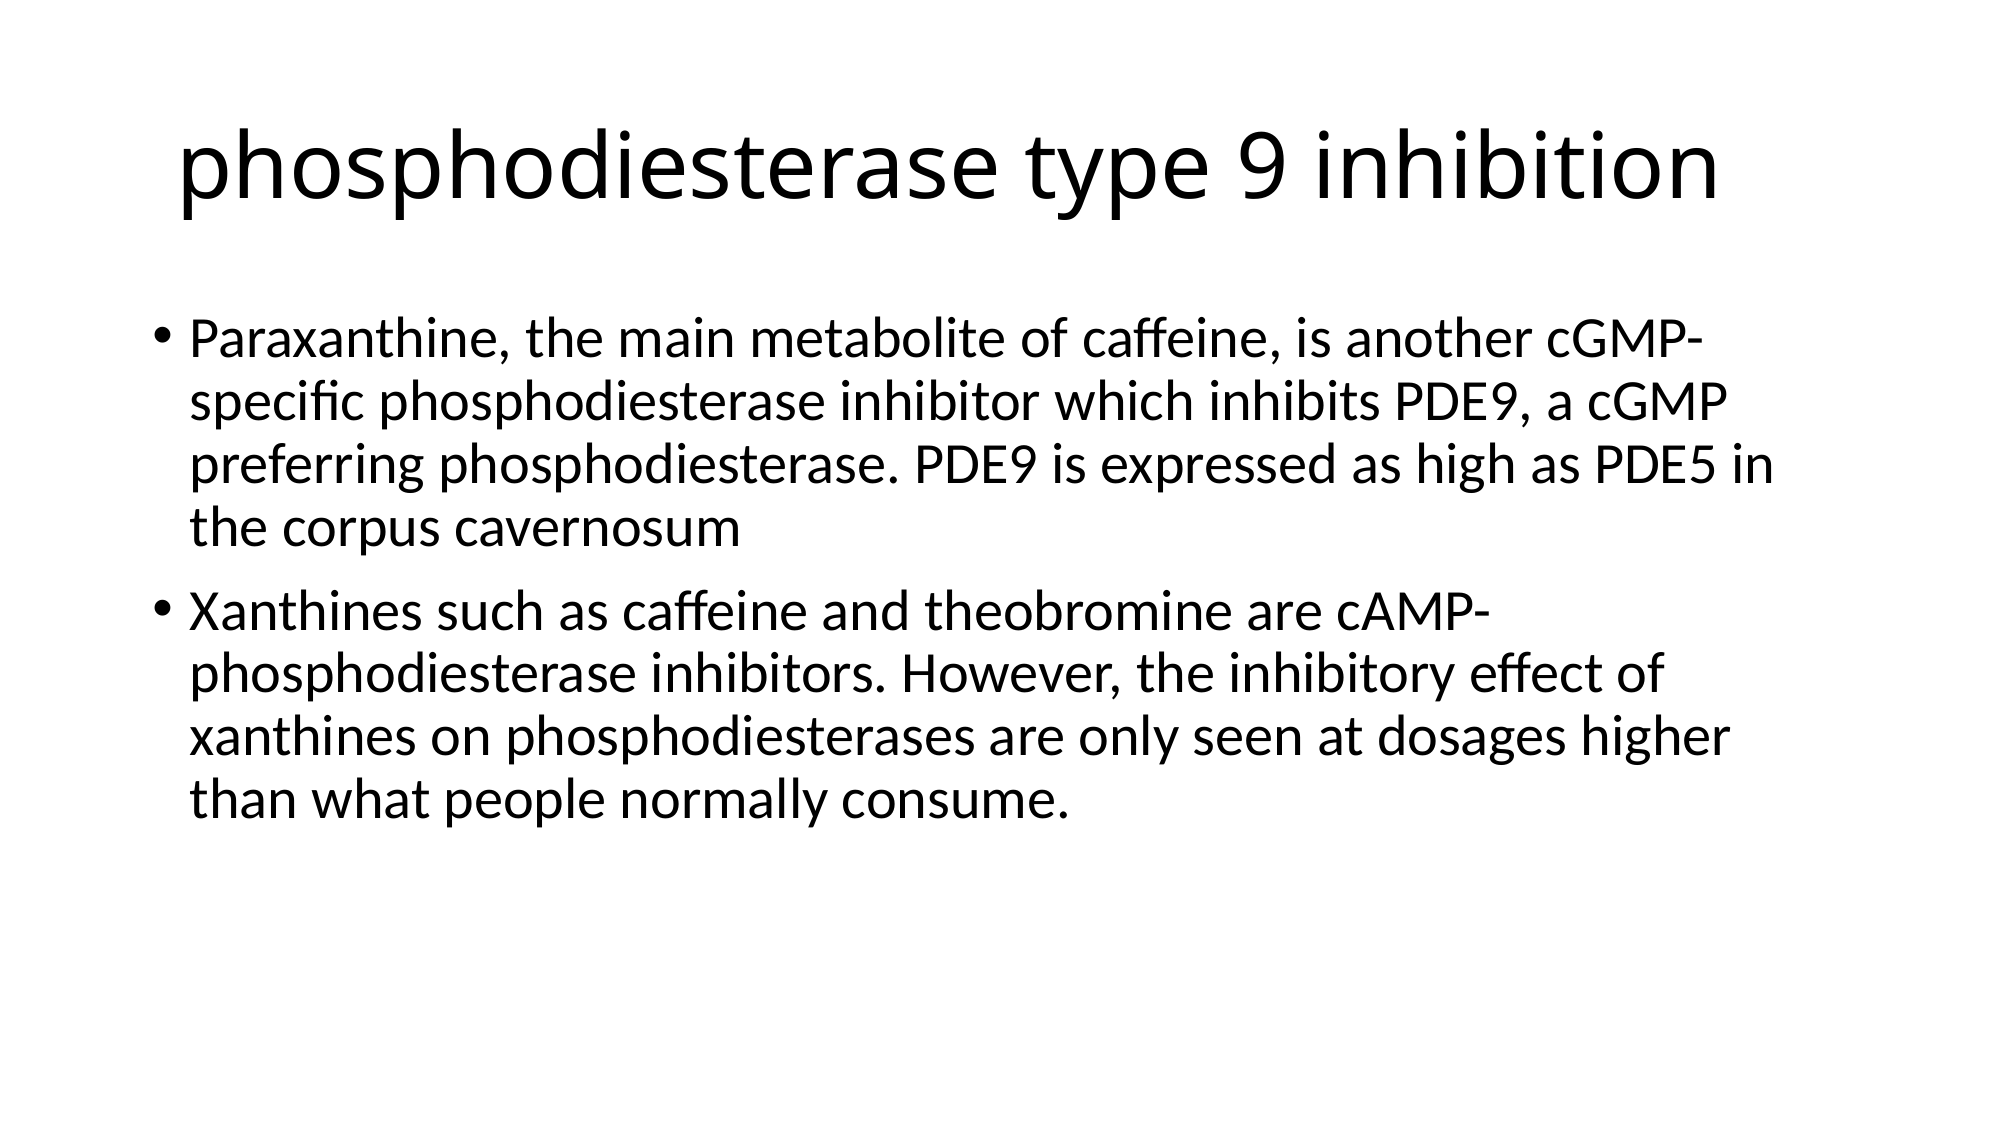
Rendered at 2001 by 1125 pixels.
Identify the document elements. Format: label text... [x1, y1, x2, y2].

title phosphodiesterase type 9 inhibition [137, 59, 1863, 278]
list Paraxanthine, the main metabolite of caffeine, is another cGMP-specific phosphodiesterase inhibitor which inhibits PDE9, a cGMP preferring phosphodiesterase. PDE9 is expressed as high as PDE5 in the corpus cavernosum Xanthines such as caffeine and theobromine are cAMP-phosphodiesterase inhibitors. However, the inhibitory effect of xanthines on phosphodiesterases are only seen at dosages higher than what people normally consume. [137, 299, 1863, 1014]
